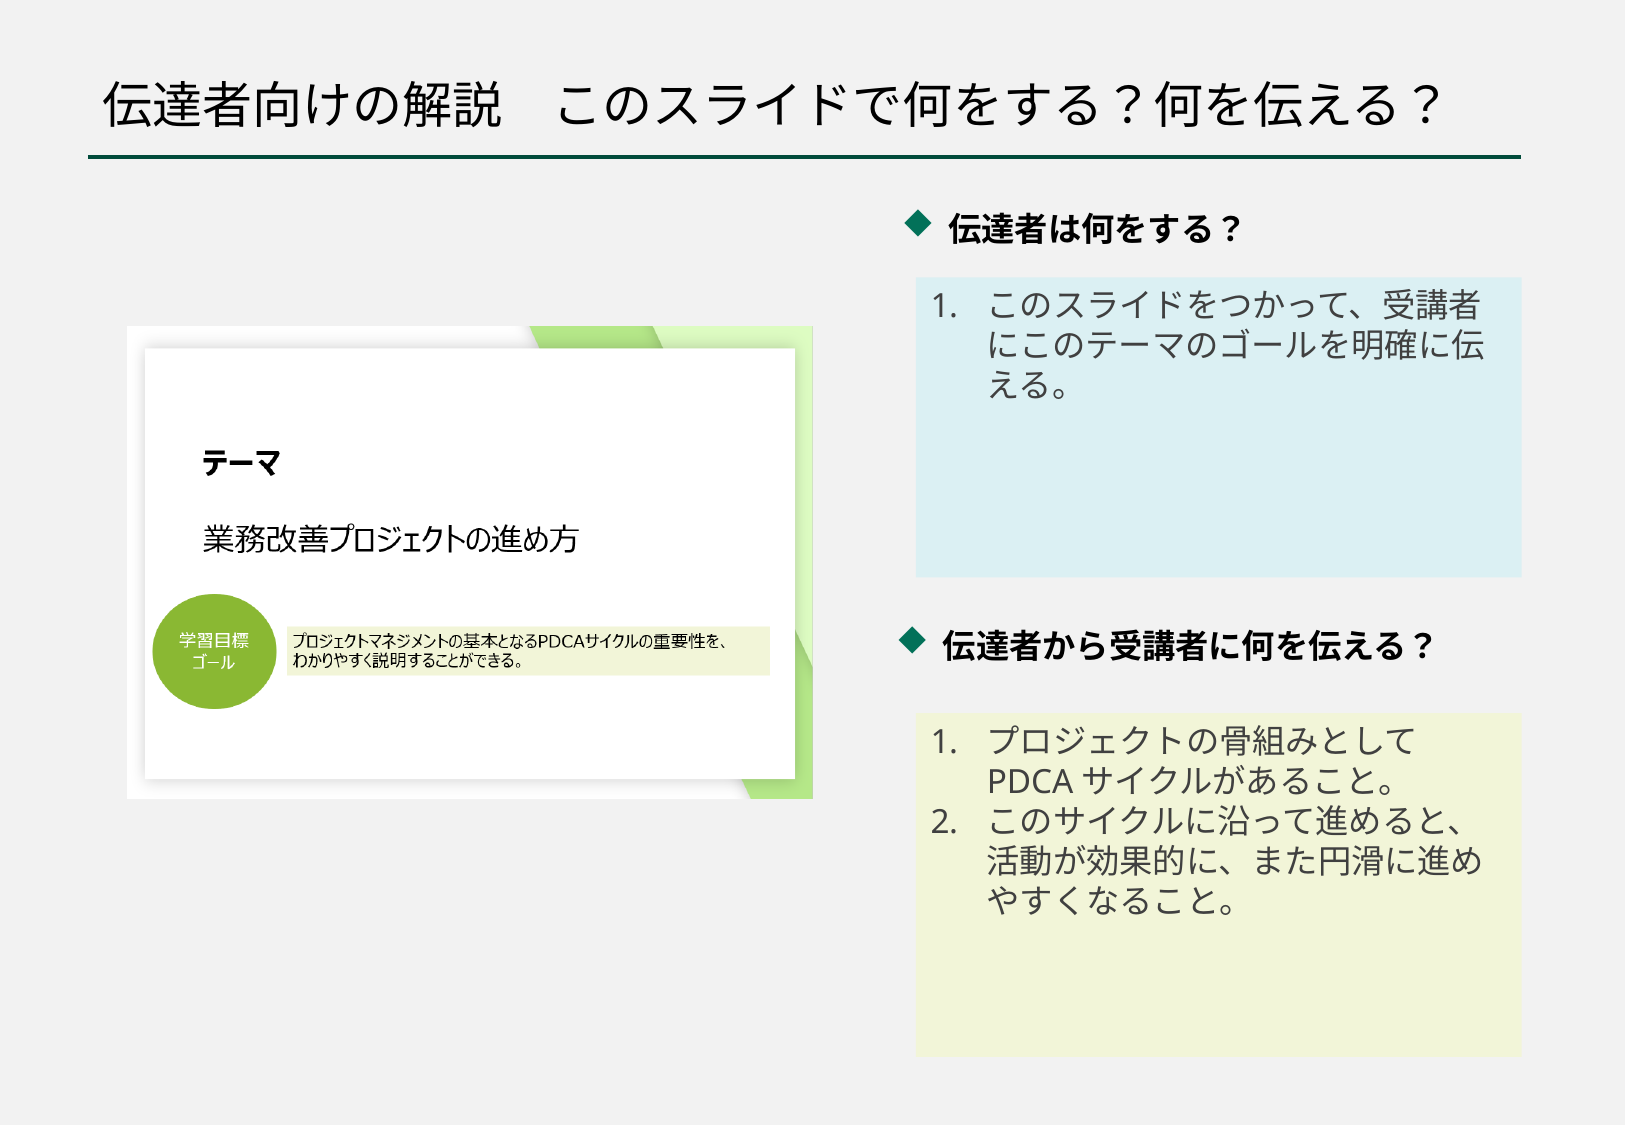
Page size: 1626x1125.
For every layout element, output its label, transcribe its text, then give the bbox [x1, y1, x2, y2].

picture [126, 326, 813, 799]
list プロジェクトの骨組みとしてPDCAサイクルがあること。 このサイクルに沿って進めると、活動が効果的に、また円滑に進めやすくなること。 [915, 713, 1522, 1057]
list このスライドをつかって、受講者にこのテーマのゴールを明確に伝える。 [915, 277, 1522, 578]
